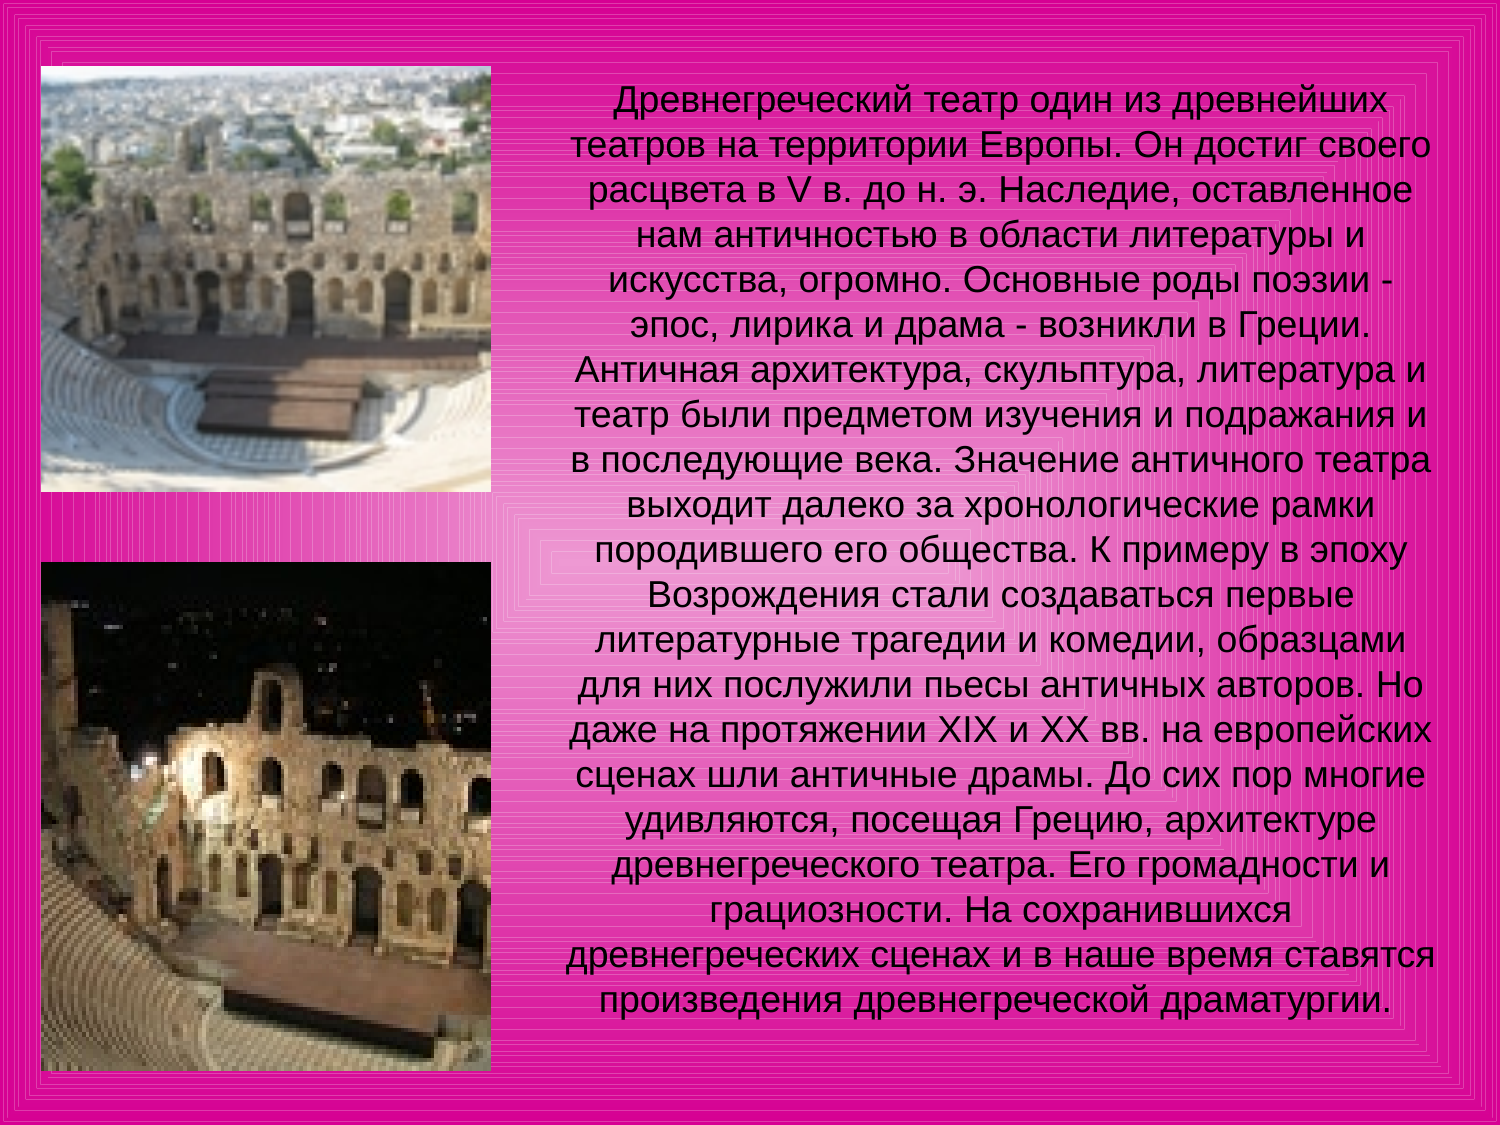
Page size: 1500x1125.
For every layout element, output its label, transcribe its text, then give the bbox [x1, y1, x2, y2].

text_box Древнегреческий театр один из древнейших театров на территории Европы. Он достиг своего расцвета в V в. до н. э. Наследие, оставленное нам античностью в области литературы и искусства, огромно. Основные роды поэзии - эпос, лирика и драма - возникли в Греции. Античная архитектура, скульптура, литература и театр были предметом изучения и подражания и в последующие века. Значение античного театра выходит далеко за хронологические рамки породившего его общества. К примеру в эпоху Возрождения стали создаваться первые литературные трагедии и комедии, образцами для них послужили пьесы античных авторов. Но даже на протяжении XIX и XX вв. на европейских сценах шли античные драмы. До сих пор многие удивляются, посещая Грецию, архитектуре древнегреческого театра. Его громадности и грациозности. На сохранившихся древнегреческих сценах и в наше время ставятся произведения древнегреческой драматургии. [549, 67, 1453, 1027]
picture [40, 66, 491, 492]
picture [40, 562, 491, 1071]
